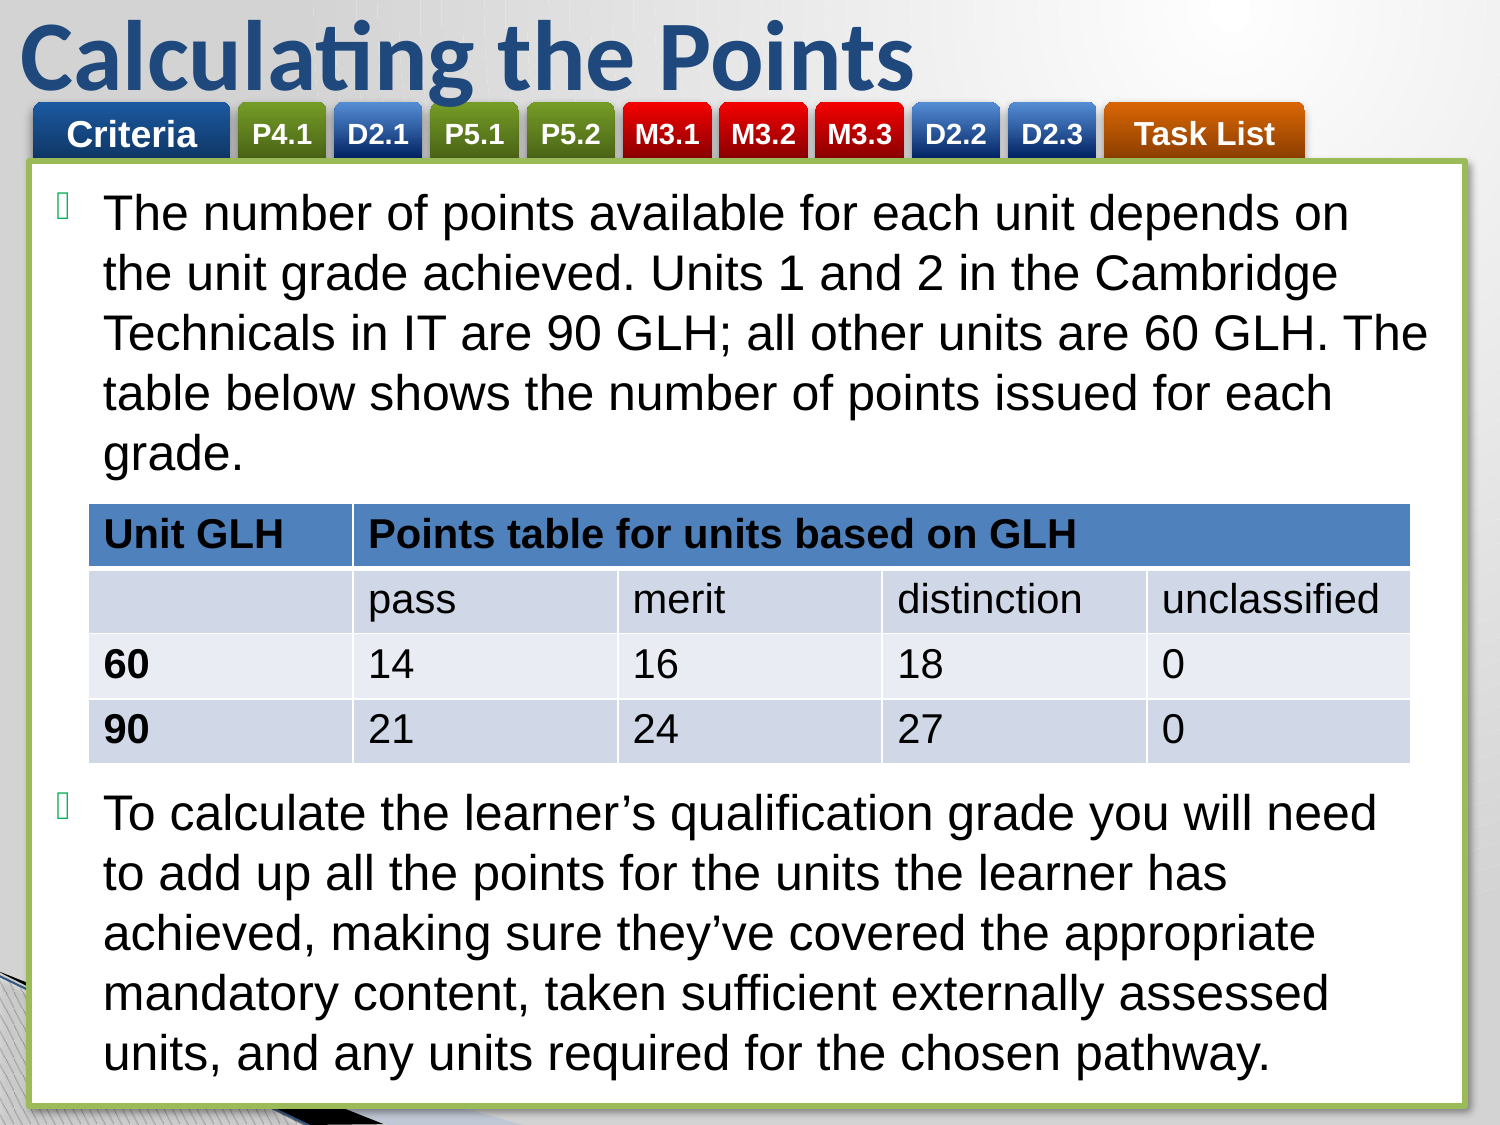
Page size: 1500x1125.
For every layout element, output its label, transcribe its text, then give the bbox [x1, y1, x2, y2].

table_cell 0 [1148, 634, 1410, 698]
table_header Unit GLH [89, 504, 352, 566]
table_cell merit [619, 571, 881, 633]
table_cell 16 [619, 634, 881, 698]
table_cell 27 [883, 700, 1146, 763]
picture [281, 1114, 303, 1125]
table_cell pass [354, 571, 617, 633]
text_box The number of points available for each unit depends on the unit grade achieved. Units 1 and 2 in the Cambridge Technicals in IT are 90 GLH; all other units are 60 GLH. The table below shows the number of points issued for each grade. To calculate the learner’s qualification grade you will need to add up all the points for the units the learner has achieved, making sure they’ve covered the appropriate mandatory content, taken sufficient externally assessed units, and any units required for the chosen pathway. [41, 172, 1447, 1088]
table_cell unclassified [1148, 571, 1410, 633]
table_cell 14 [354, 634, 617, 698]
table_cell [89, 571, 352, 633]
table_cell 0 [1148, 700, 1410, 763]
table_header Points table for units based on GLH [354, 504, 1410, 566]
table_cell 90 [89, 700, 352, 763]
table_cell 60 [89, 634, 352, 698]
title Calculating the Points [5, 0, 1270, 102]
table_cell distinction [883, 571, 1146, 633]
table_cell 24 [619, 700, 881, 763]
text_box e [551, 0, 603, 5]
table_cell 18 [883, 634, 1146, 698]
table_cell 21 [354, 700, 617, 763]
